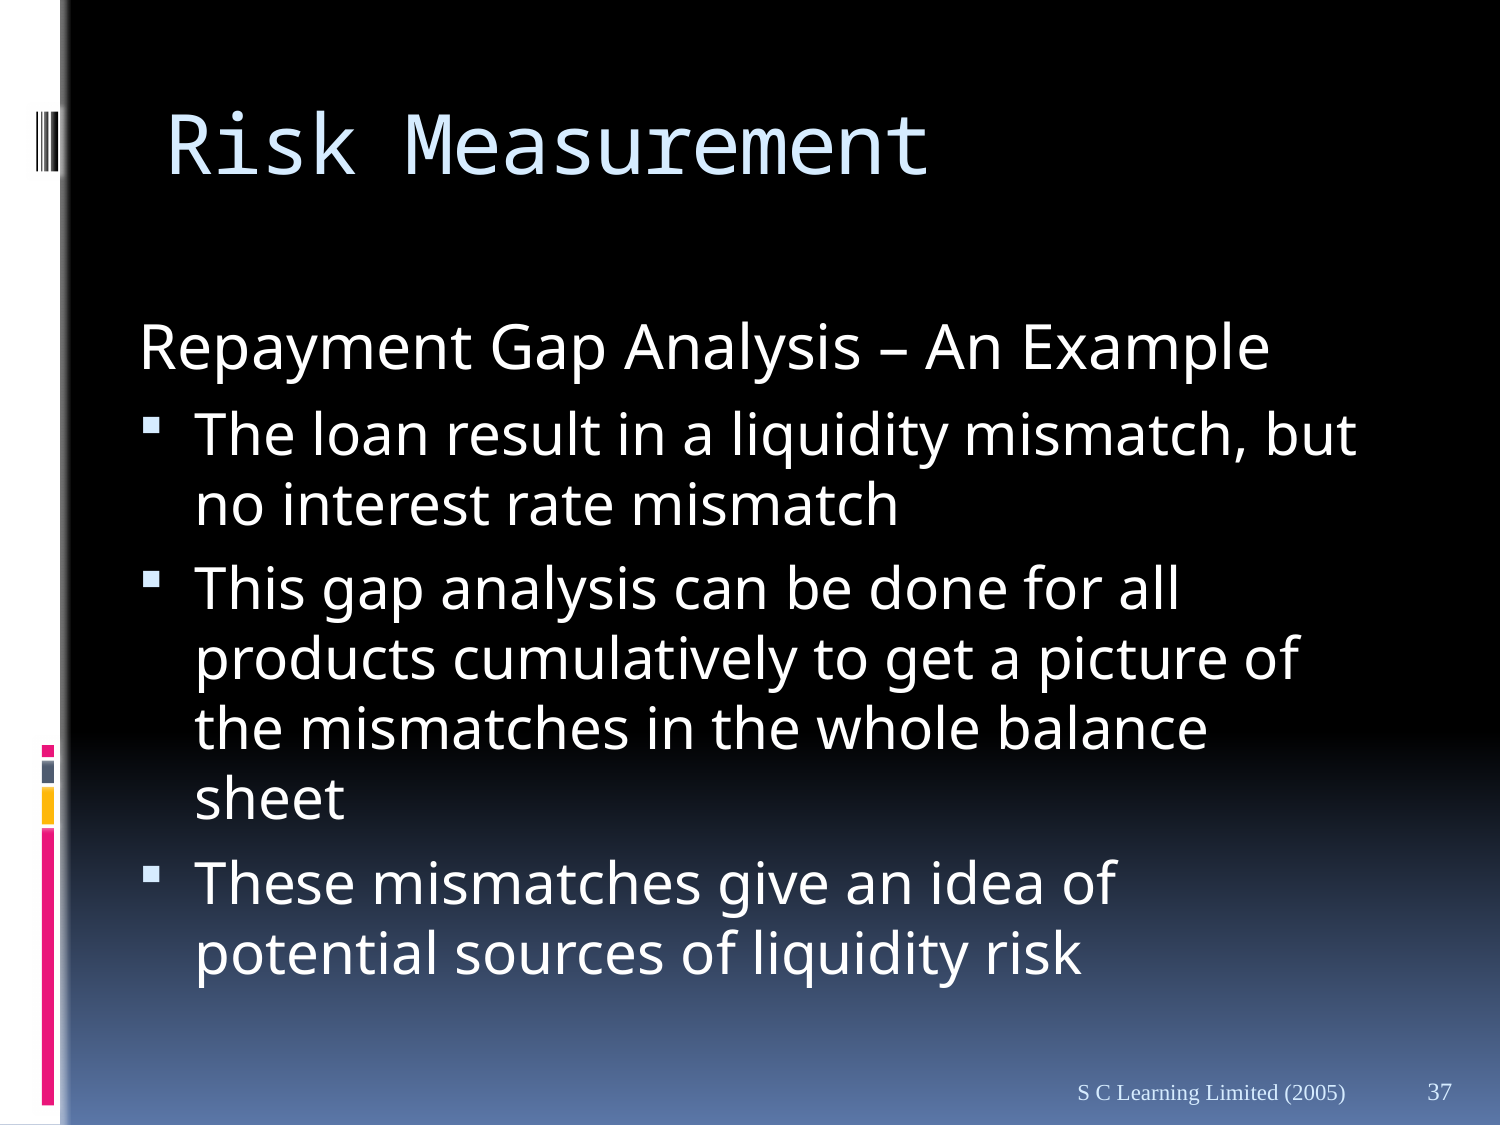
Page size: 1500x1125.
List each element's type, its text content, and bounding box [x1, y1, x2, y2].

slide_number 37 [1412, 1052, 1488, 1113]
slide_number S C Learning Limited (2005) [1062, 1052, 1412, 1113]
list Repayment Gap Analysis – An Example The loan result in a liquidity mismatch, but no interest rate mismatch This gap analysis can be done for all products cumulatively to get a picture of the mismatches in the whole balance sheet These mismatches give an idea of potential sources of liquidity risk [112, 299, 1388, 942]
title Risk Measurement [150, 83, 1425, 234]
